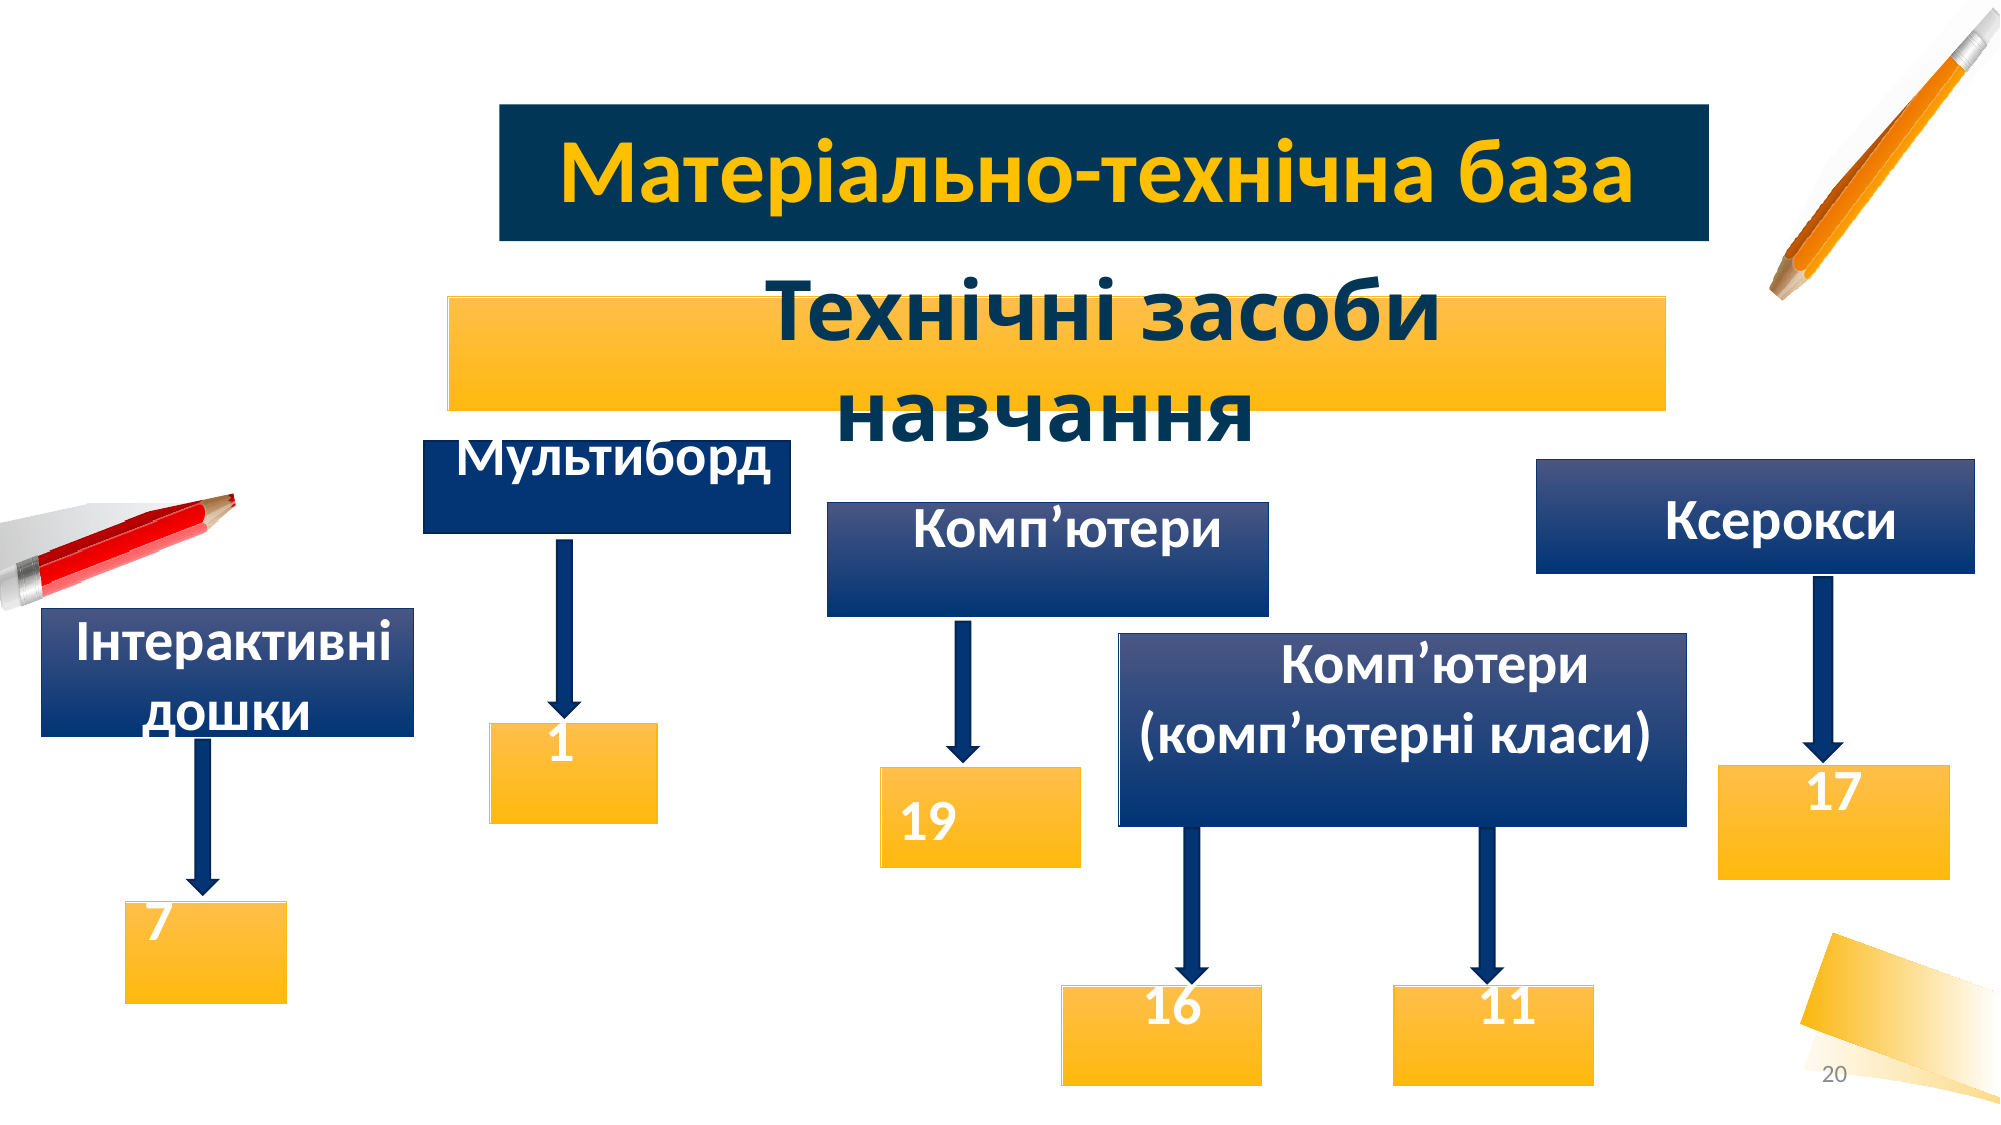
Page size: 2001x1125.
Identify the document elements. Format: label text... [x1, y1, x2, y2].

text_box [1181, 827, 1210, 985]
text_box 16 [1061, 985, 1262, 1086]
text_box Технічні засоби навчання [447, 296, 1666, 411]
text_box 7 [125, 901, 287, 1004]
text_box 1 [489, 723, 658, 824]
text_box Комп’ютери [827, 502, 1269, 617]
text_box Мультиборд [423, 440, 791, 534]
slide_number 20 [1412, 1042, 1863, 1103]
text_box 19 [880, 767, 1081, 868]
title Матеріально-технічна база [499, 104, 1709, 242]
text_box [945, 620, 981, 764]
text_box [1802, 576, 1845, 764]
text_box 11 [1393, 985, 1594, 1086]
text_box [547, 539, 582, 719]
picture [1755, 0, 2000, 322]
picture [0, 493, 248, 613]
text_box Комп’ютери (комп’ютерні класи) [1118, 633, 1687, 827]
text_box 17 [1718, 765, 1950, 880]
text_box [185, 738, 220, 897]
text_box Ксерокси [1536, 459, 1975, 574]
text_box [1469, 827, 1502, 985]
text_box Інтерактивні дошки [41, 608, 414, 737]
